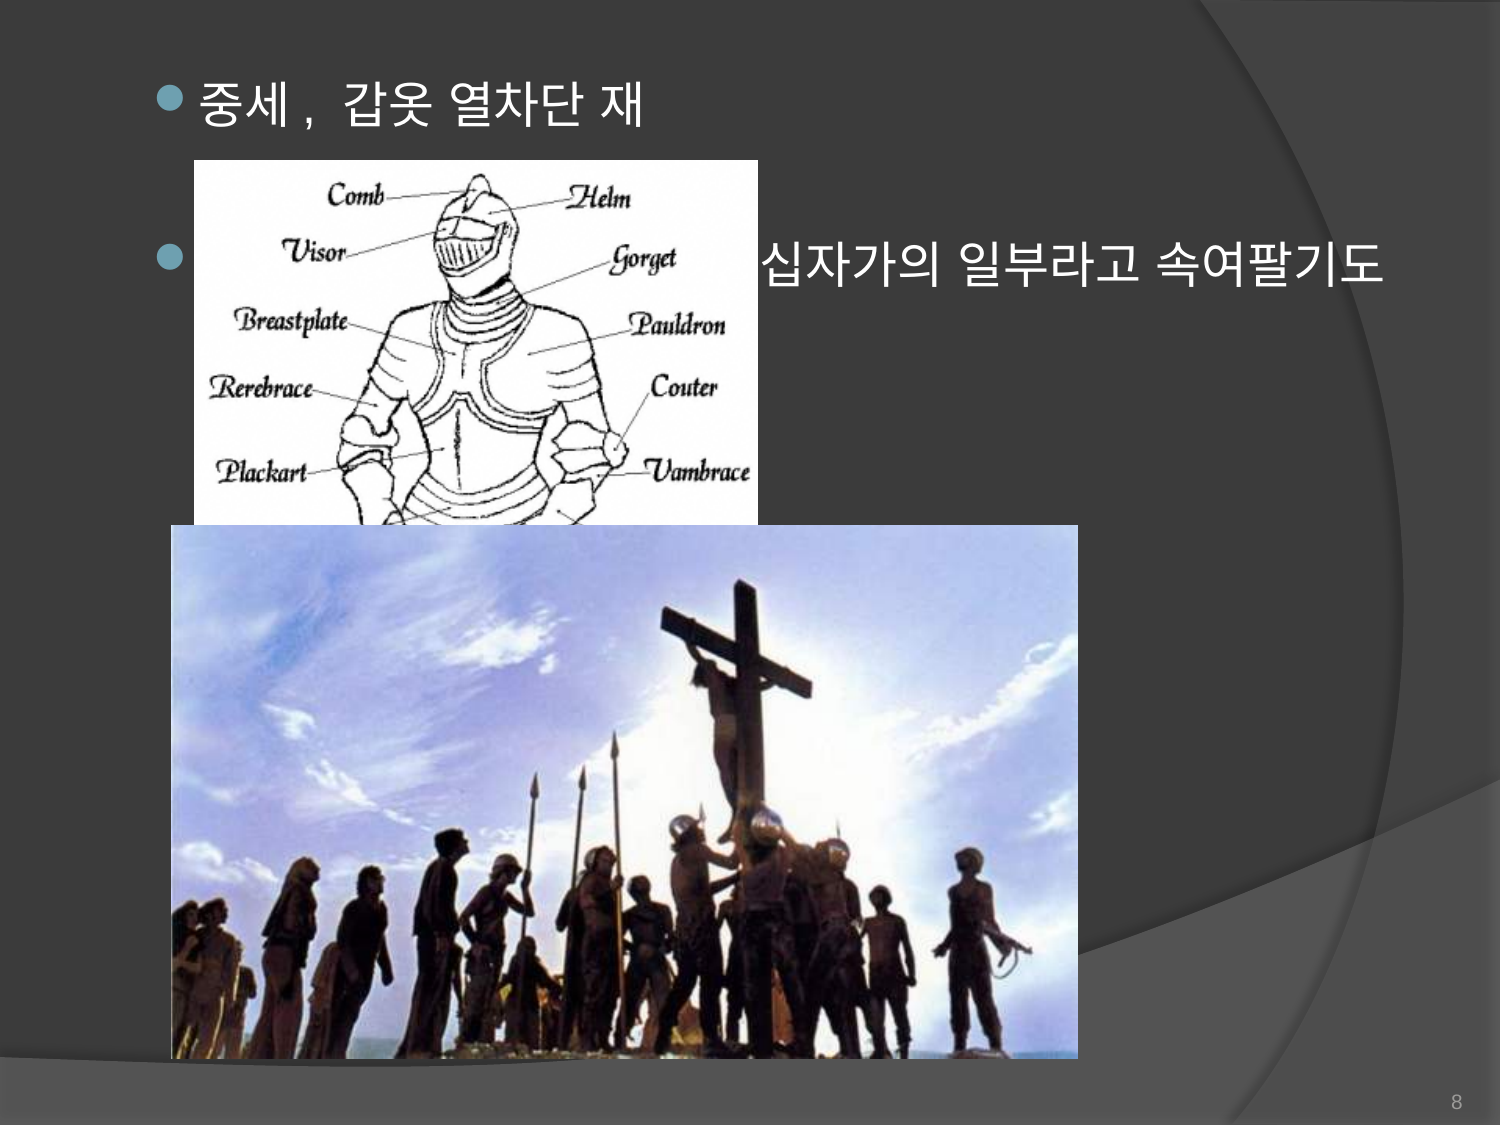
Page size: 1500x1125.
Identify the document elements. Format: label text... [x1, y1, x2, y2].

slide_number 8 [1337, 1053, 1463, 1114]
picture [170, 525, 1078, 1059]
list 중세, 갑옷 열차단 재 사기꾼들이 예수가 못 박힌 십자가의 일부라고 속여팔기도 함 [64, 66, 1415, 809]
picture [194, 160, 758, 518]
